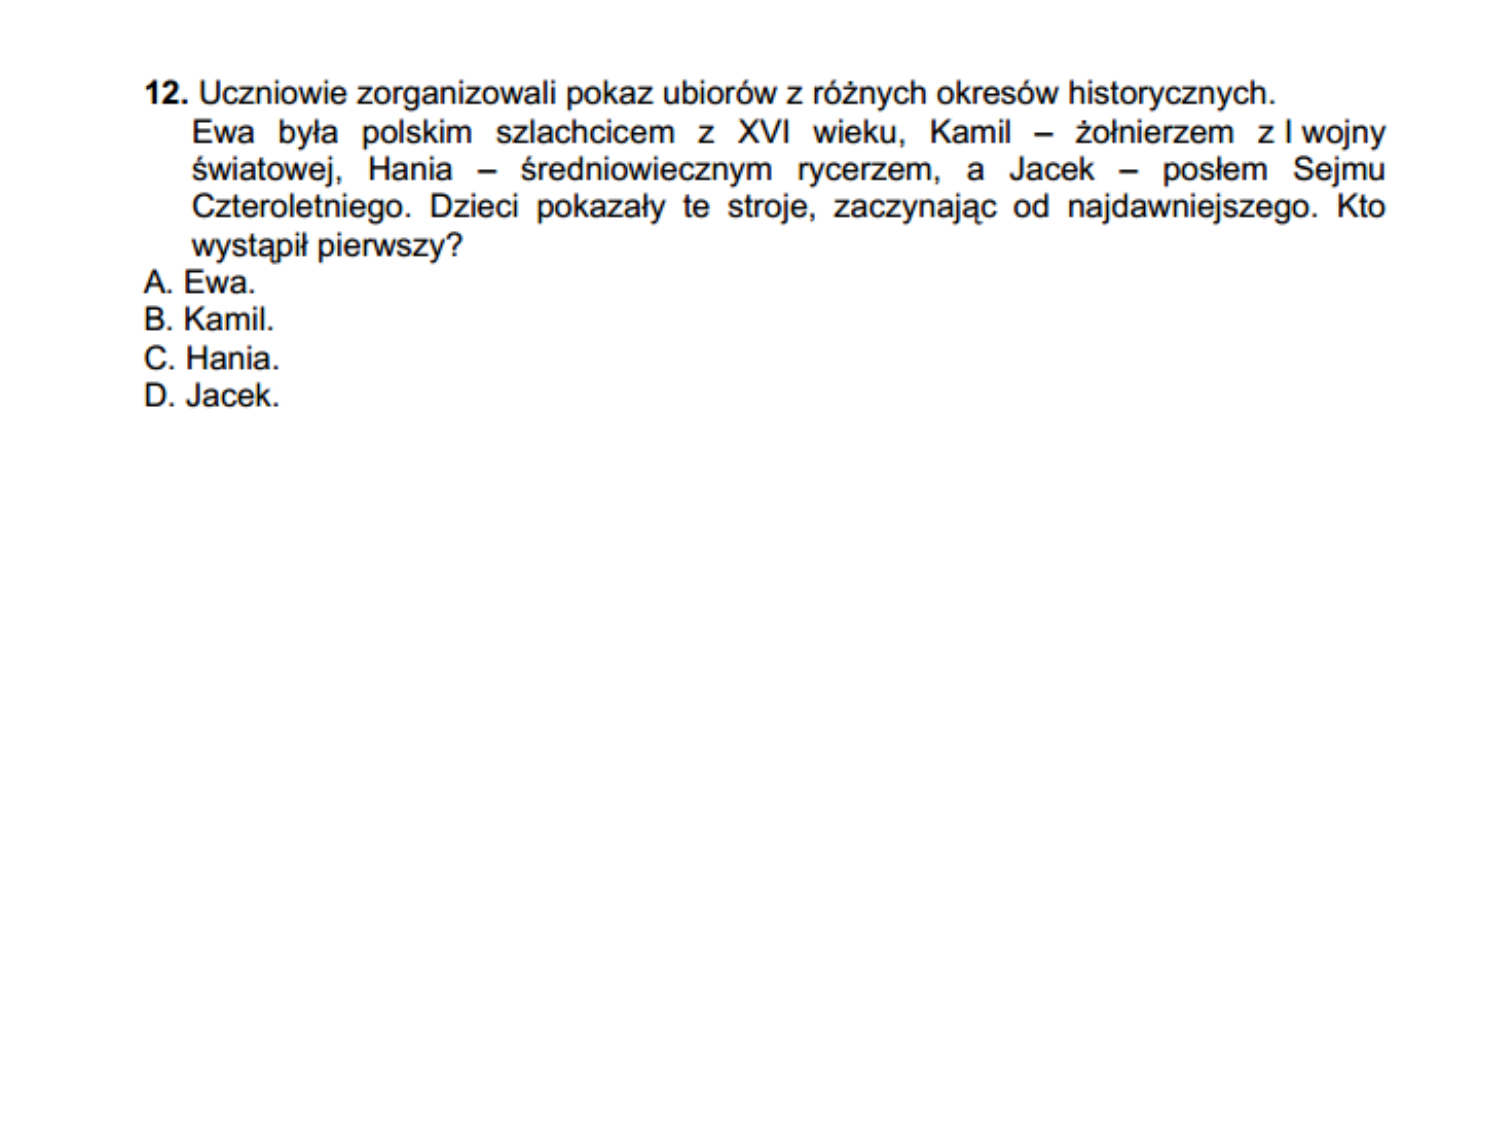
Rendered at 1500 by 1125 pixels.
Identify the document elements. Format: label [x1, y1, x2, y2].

picture [111, 55, 1403, 446]
